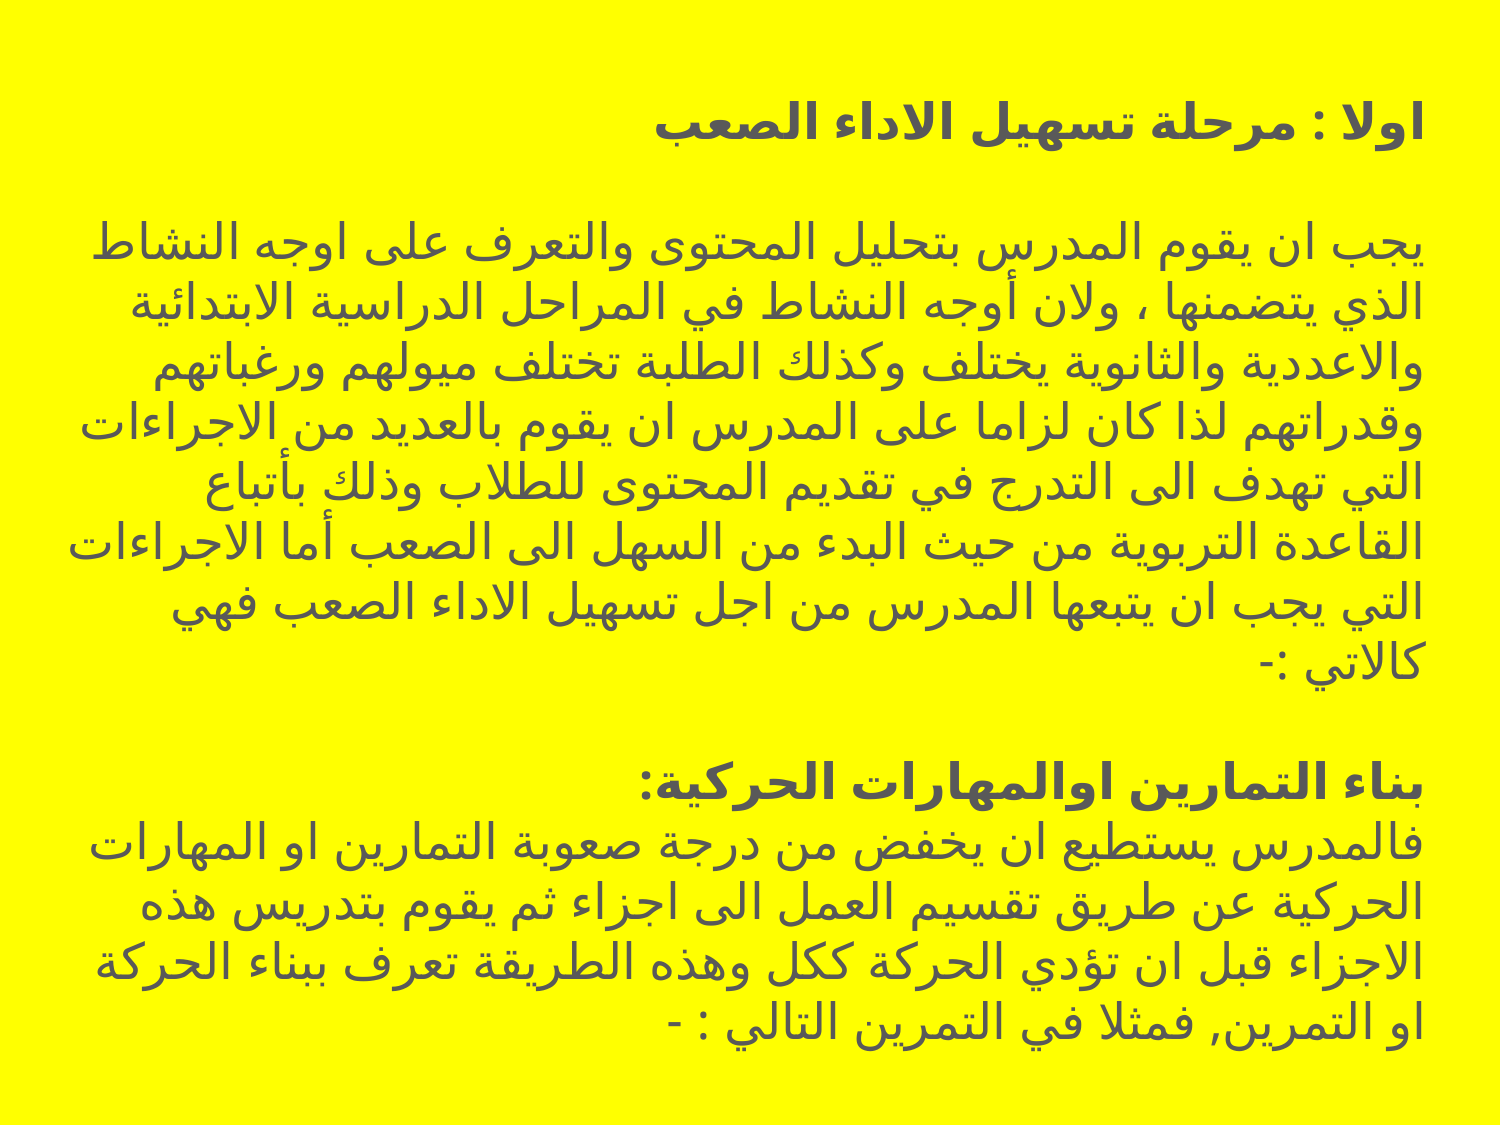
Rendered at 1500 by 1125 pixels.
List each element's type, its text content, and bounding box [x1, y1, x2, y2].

text_box [0, 0, 1500, 275]
text_box اولا : مرحلة تسهيل الاداء الصعب يجب ان يقوم المدرس بتحليل المحتوى والتعرف على اوجه النشاط الذي يتضمنها ، ولان أوجه النشاط في المراحل الدراسية الابتدائية والاعددية والثانوية يختلف وكذلك الطلبة تختلف ميولهم ورغباتهم وقدراتهم لذا كان لزاما على المدرس ان يقوم بالعديد من الاجراءات التي تهدف الى التدرج في تقديم المحتوى للطلاب وذلك بأتباع القاعدة التربوية من حيث البدء من السهل الى الصعب أما الاجراءات التي يجب ان يتبعها المدرس من اجل تسهيل الاداء الصعب فهي كالاتي :- بناء التمارين اوالمهارات الحركية: فالمدرس يستطيع ان يخفض من درجة صعوبة التمارين او المهارات الحركية عن طريق تقسيم العمل الى اجزاء ثم يقوم بتدريس هذه الاجزاء قبل ان تؤدي الحركة ككل وهذه الطريقة تعرف ببناء الحركة او التمرين, فمثلا في التمرين التالي : - [46, 81, 1442, 1117]
